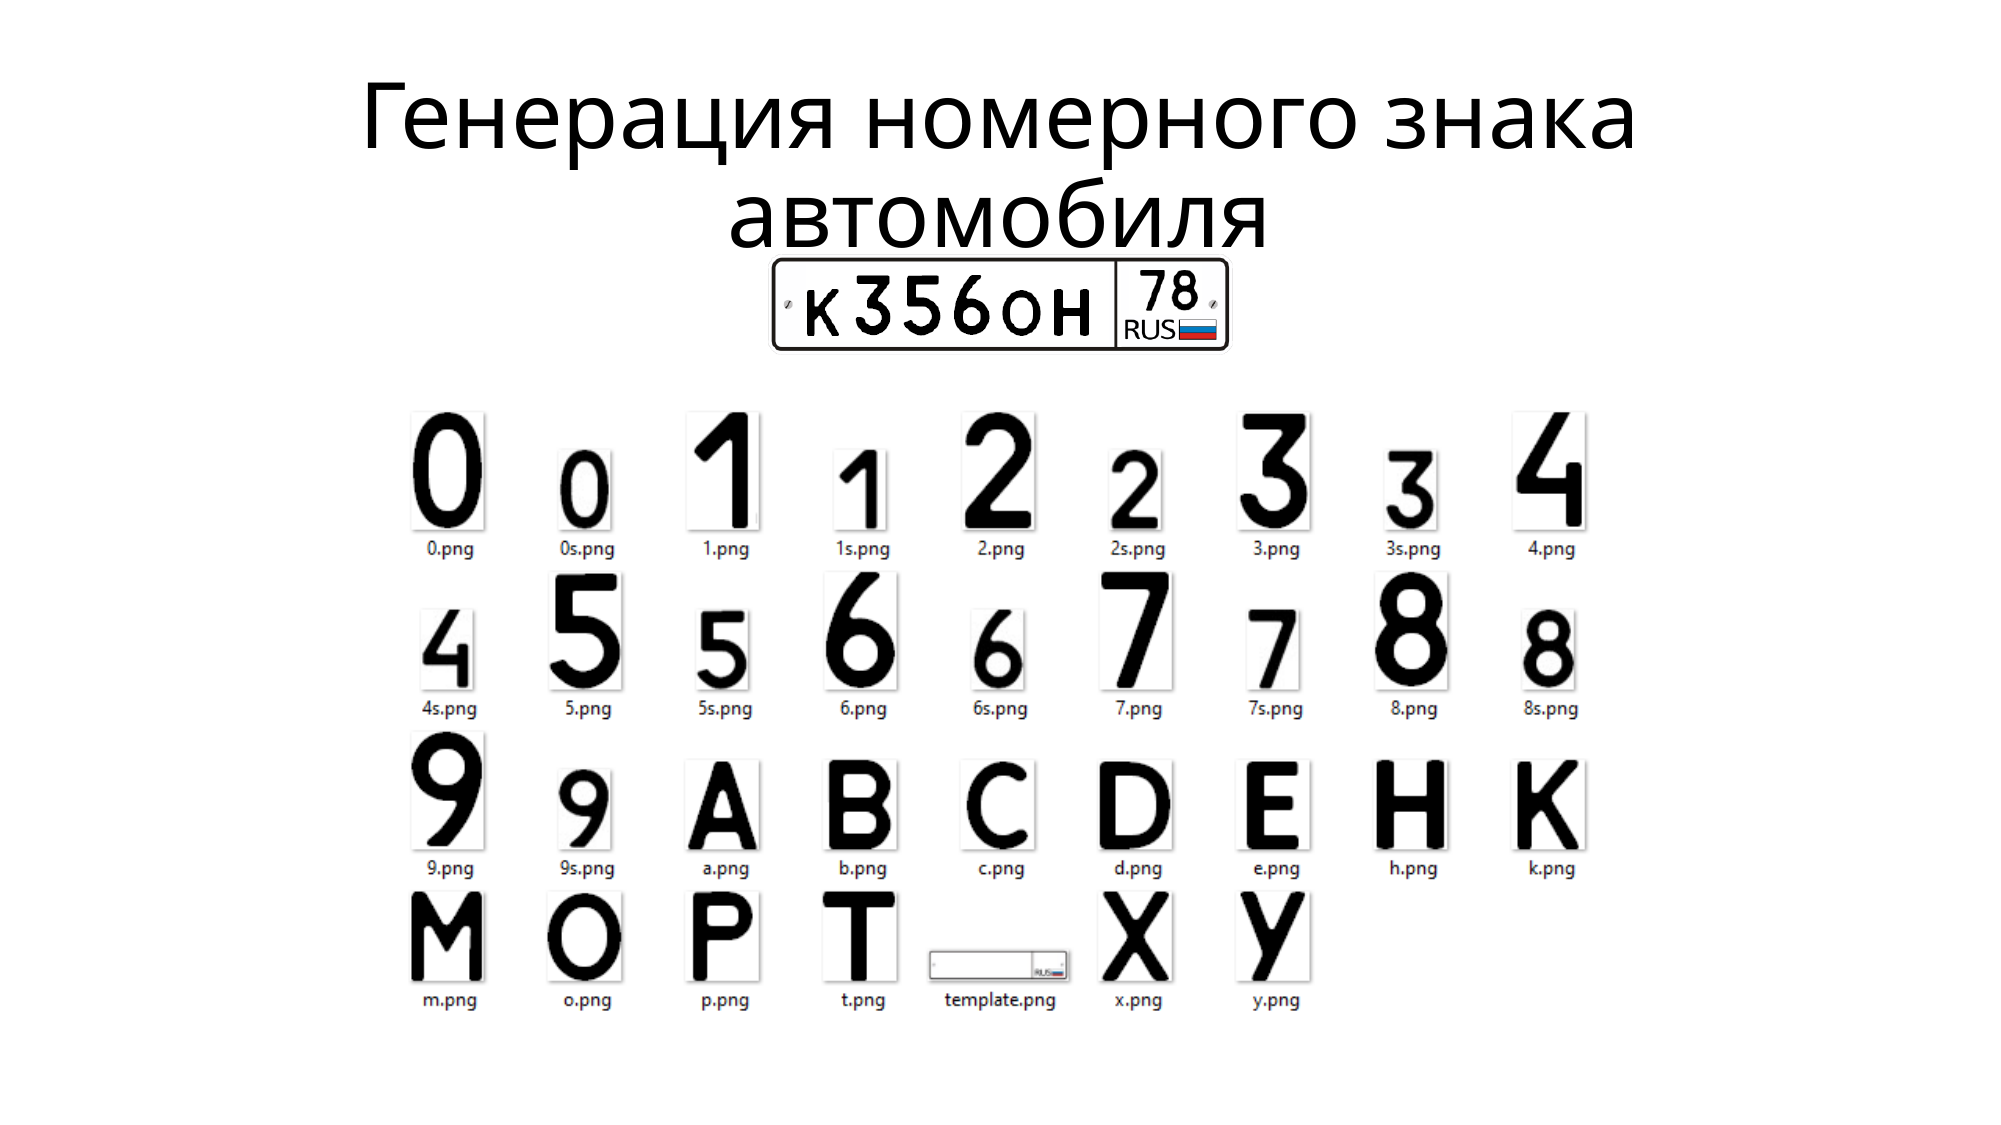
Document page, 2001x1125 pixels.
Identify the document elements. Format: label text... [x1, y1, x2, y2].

picture [393, 400, 1607, 1025]
title Генерация номерного знака автомобиля [137, 59, 1863, 278]
picture [767, 253, 1233, 355]
